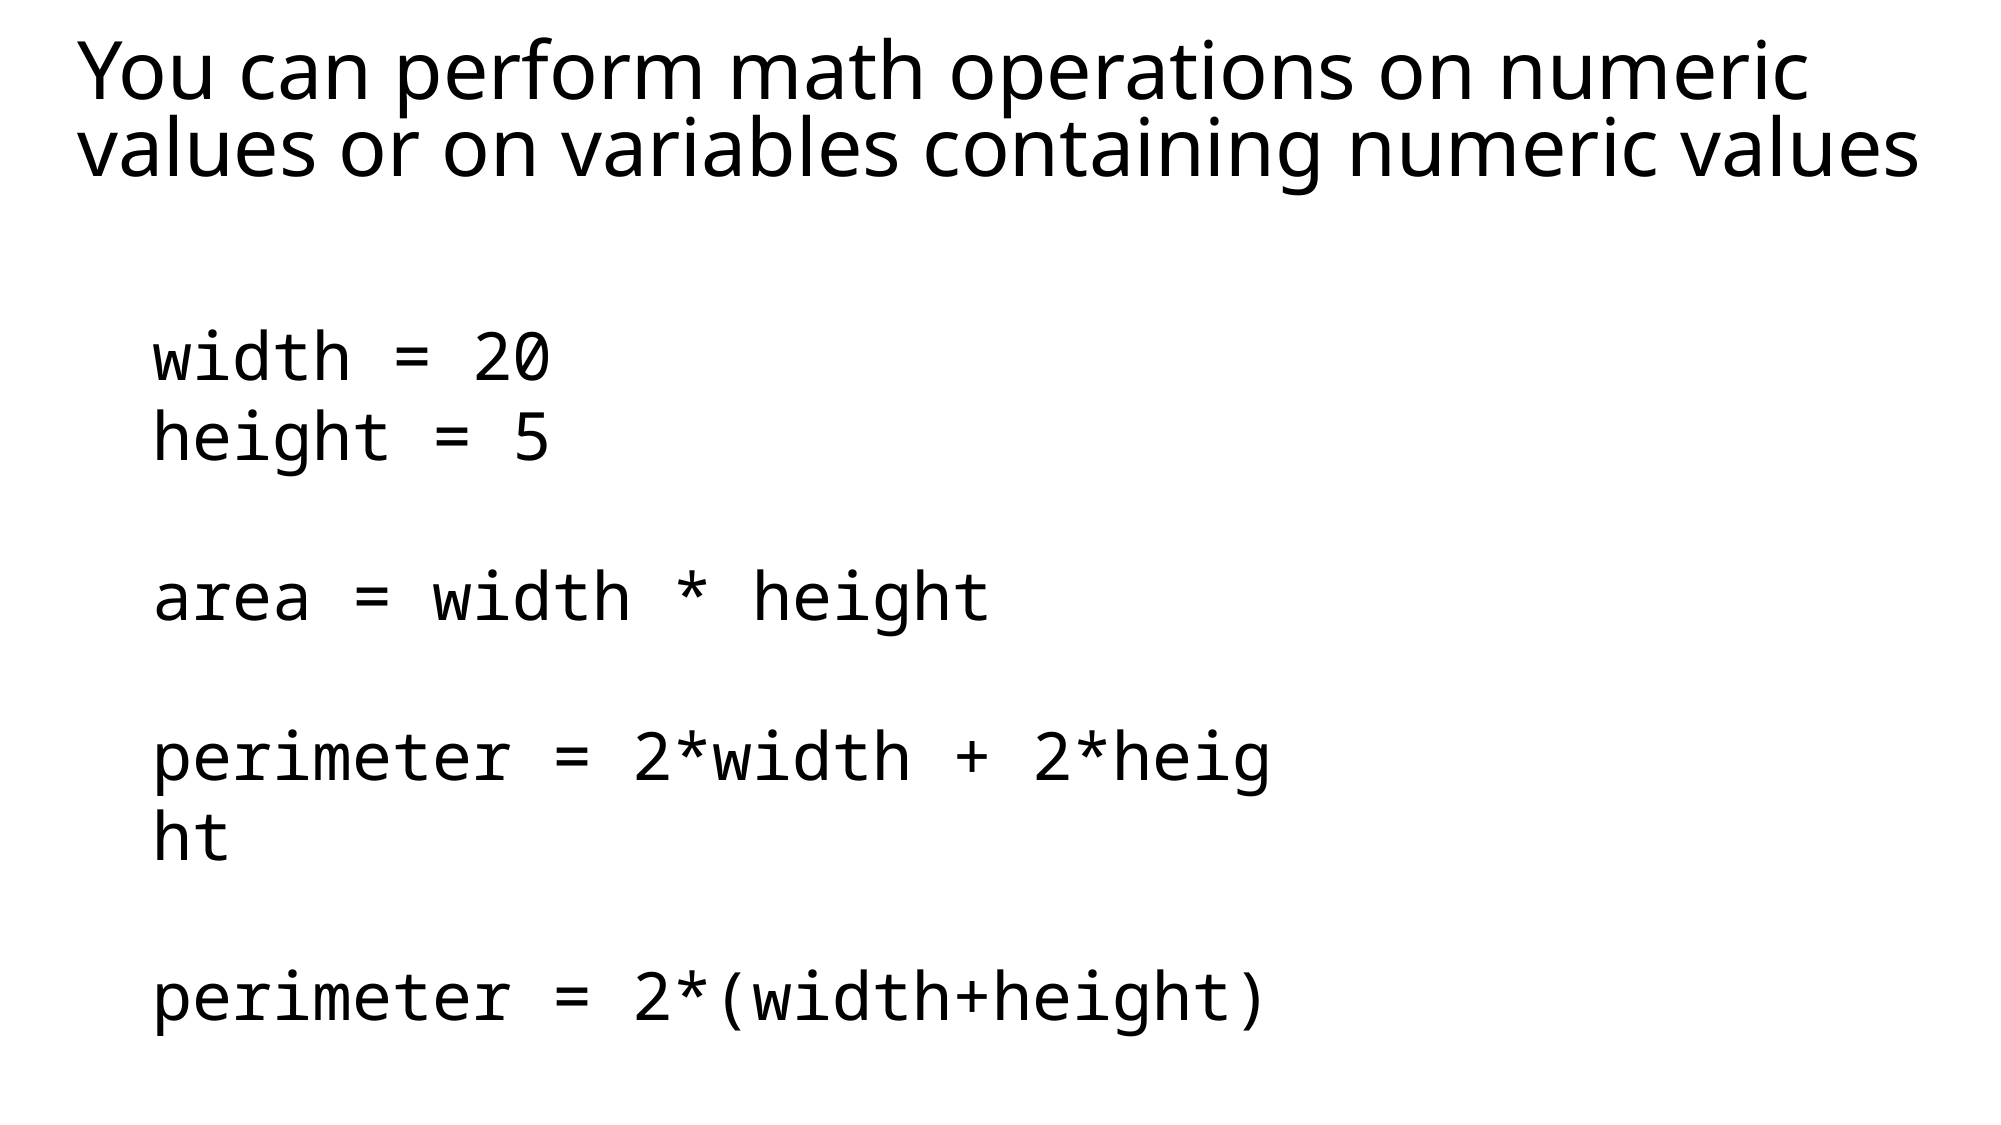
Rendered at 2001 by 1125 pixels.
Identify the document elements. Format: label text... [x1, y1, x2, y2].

title You can perform math operations on numeric values or on variables containing numeric values [62, 29, 1953, 205]
list width = 20 height = 5 area = width * height perimeter = 2*width + 2*height perimeter = 2*(width+height) [137, 306, 1318, 1042]
